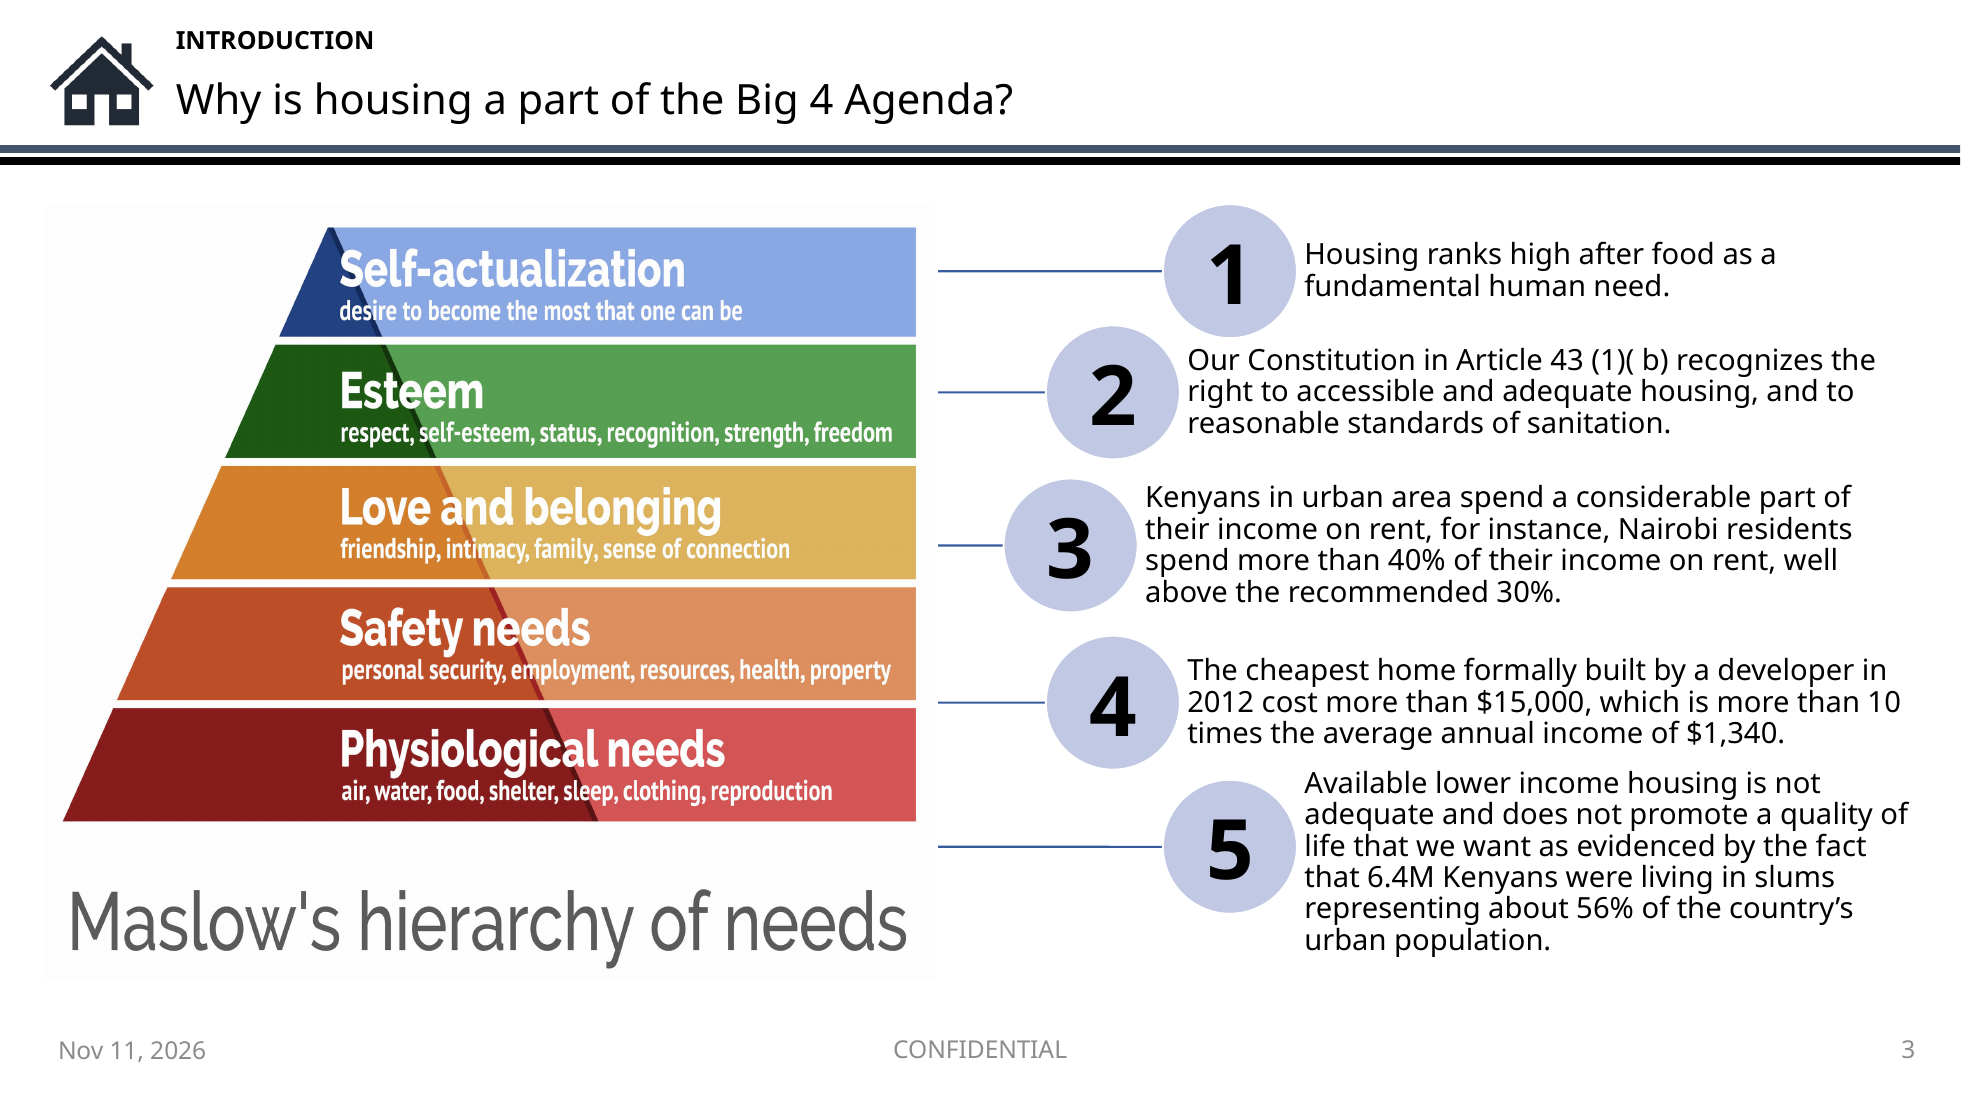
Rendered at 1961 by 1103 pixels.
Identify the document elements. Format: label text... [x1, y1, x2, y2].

slide_number 3 [1489, 1021, 1931, 1081]
slide_number Jan-19 [43, 1022, 485, 1082]
picture [42, 21, 161, 140]
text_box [43, 204, 1931, 982]
list INTRODUCTION [160, 20, 1931, 54]
footer CONFIDENTIAL [649, 1021, 1311, 1081]
title Why is housing a part of the Big 4 Agenda? [160, 57, 1931, 144]
